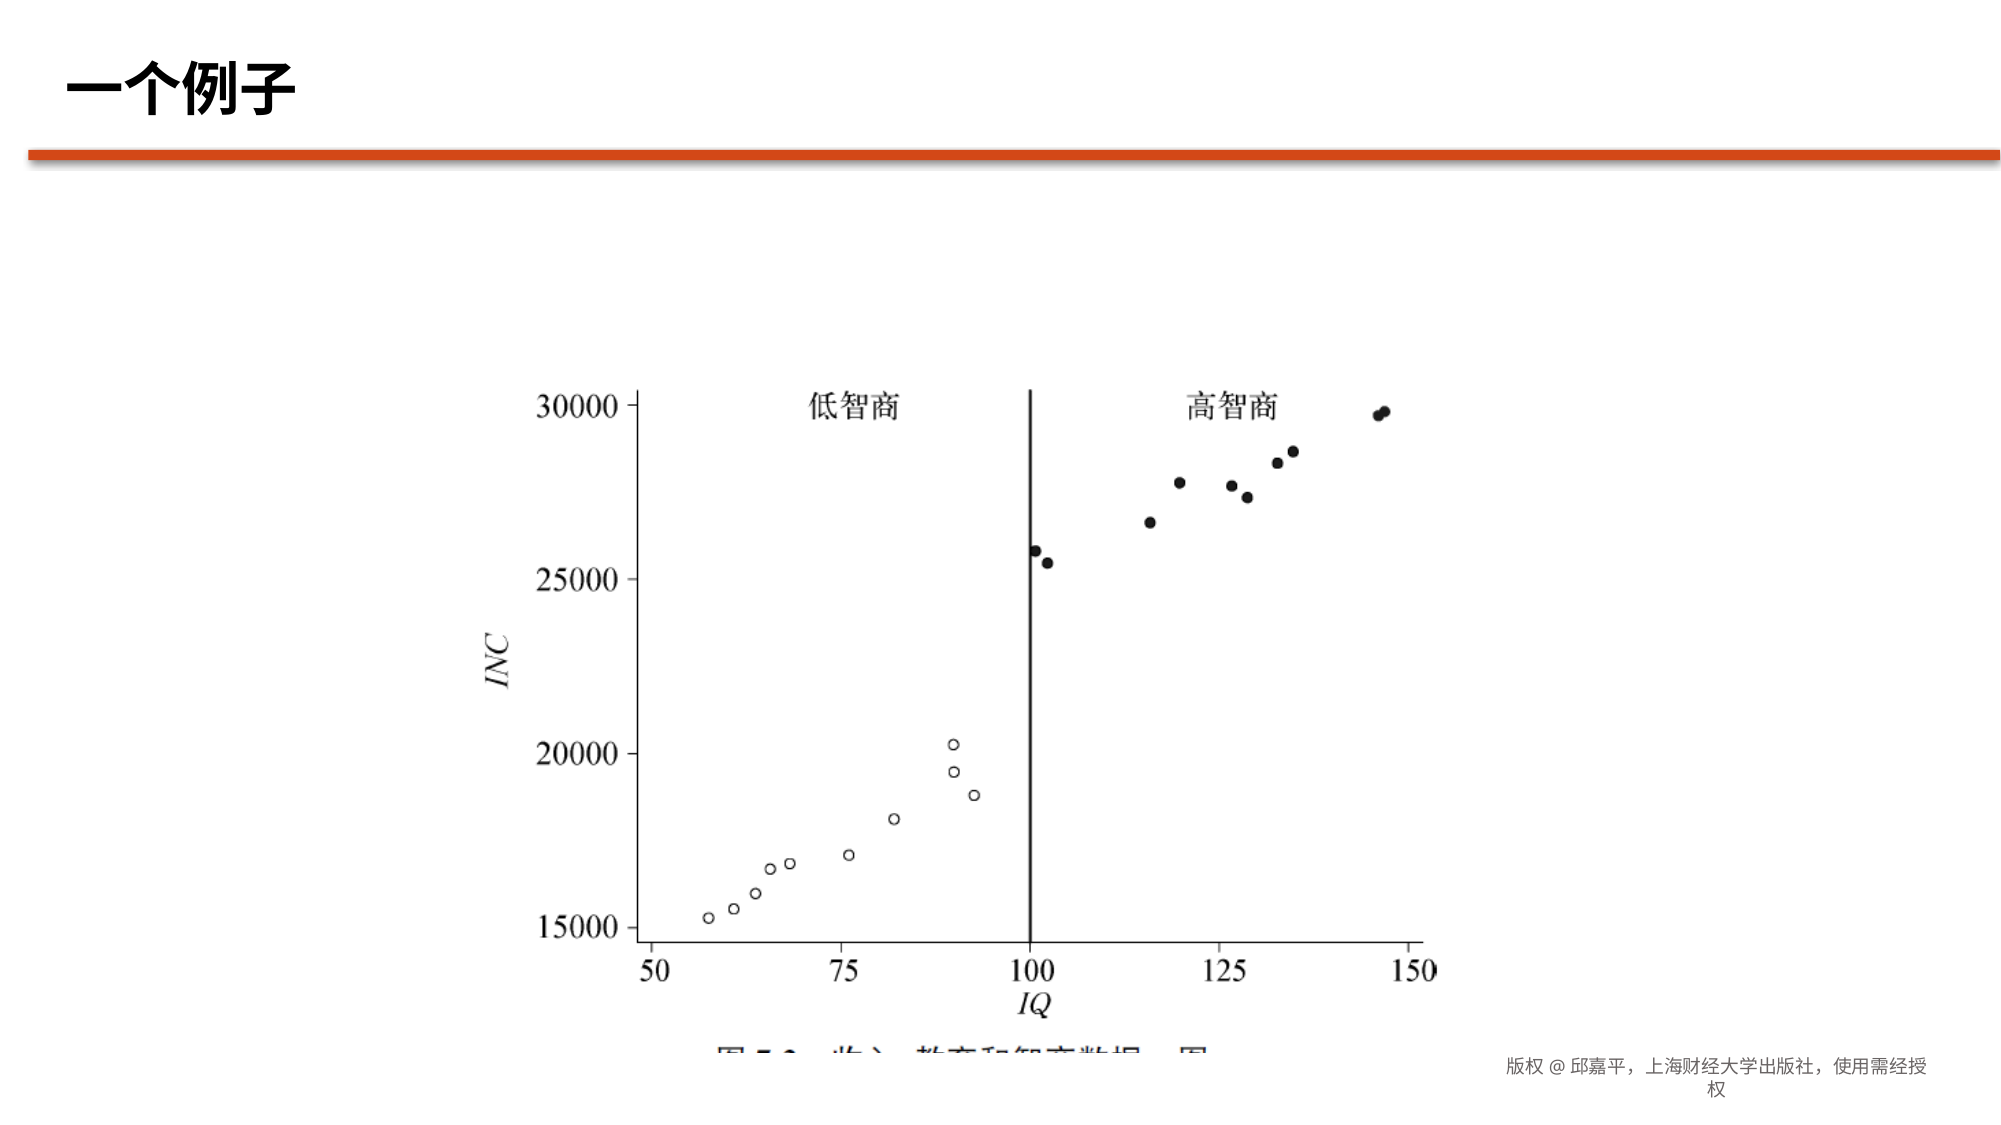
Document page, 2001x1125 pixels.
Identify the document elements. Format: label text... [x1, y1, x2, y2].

title 一个例子 [50, 50, 1825, 138]
picture [410, 368, 1540, 1053]
footer 版权@邱嘉平，上海财经大学出版社，使用需经授权 [1483, 1046, 1950, 1109]
